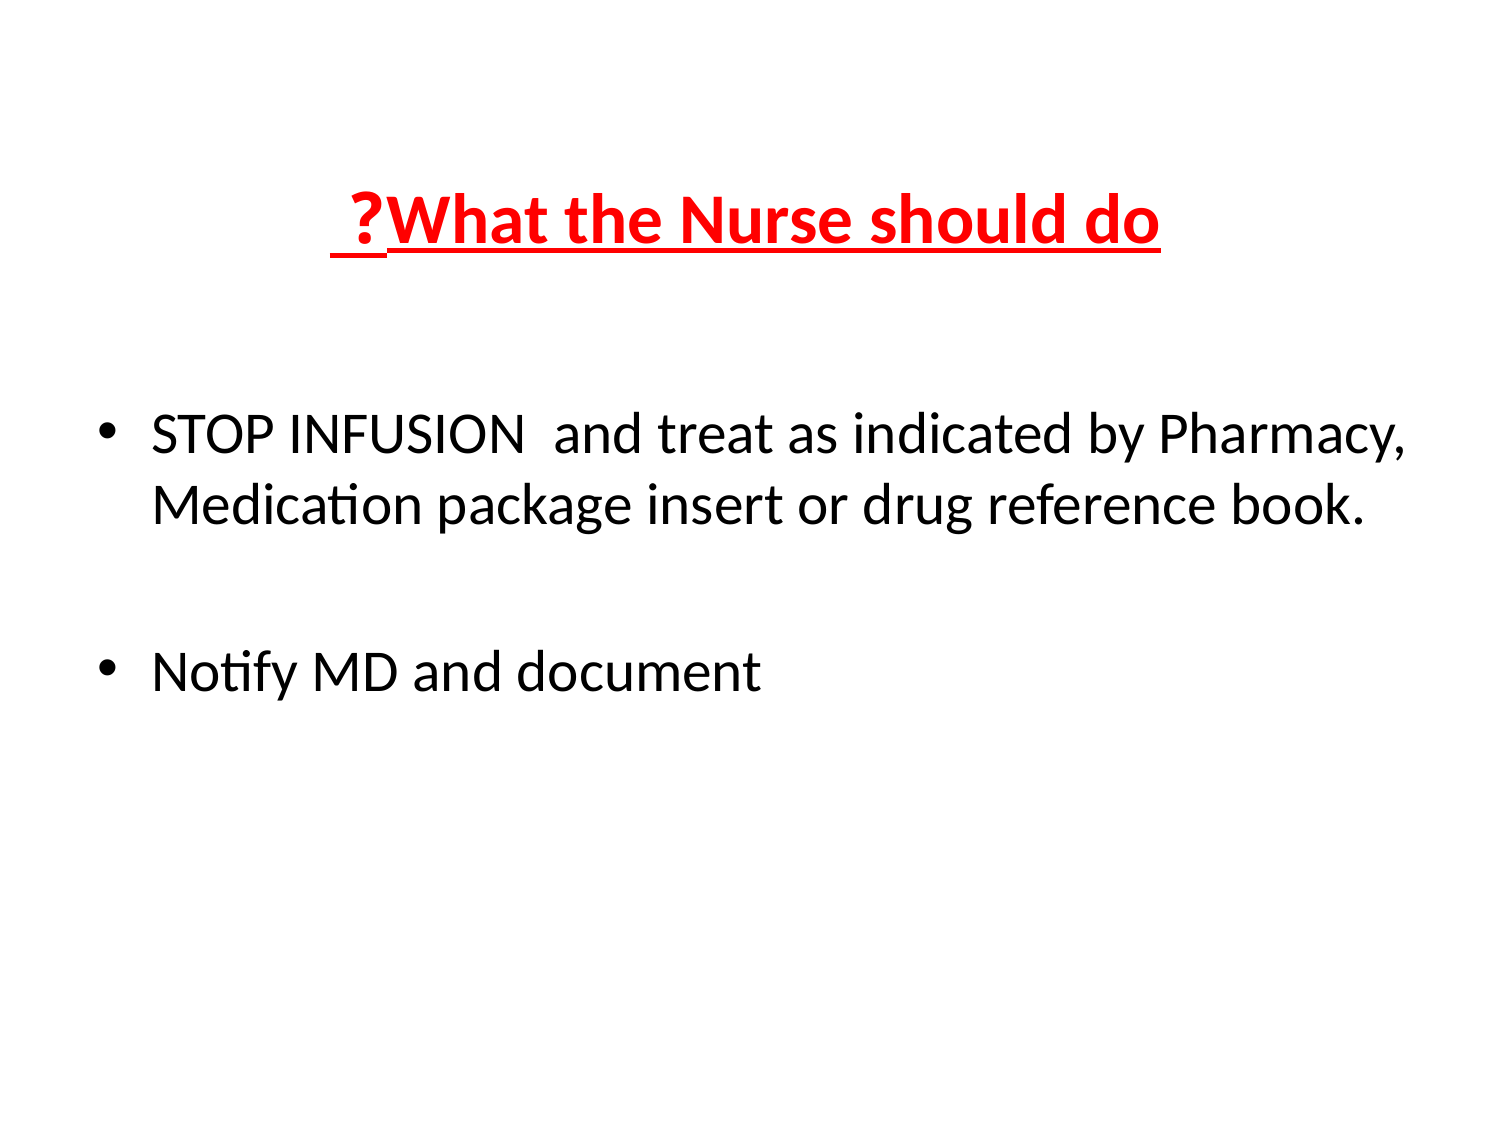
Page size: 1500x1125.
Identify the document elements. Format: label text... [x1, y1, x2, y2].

title What the Nurse should do? [70, 164, 1421, 352]
list STOP INFUSION and treat as indicated by Pharmacy, Medication package insert or drug reference book. Notify MD and document [82, 386, 1432, 774]
